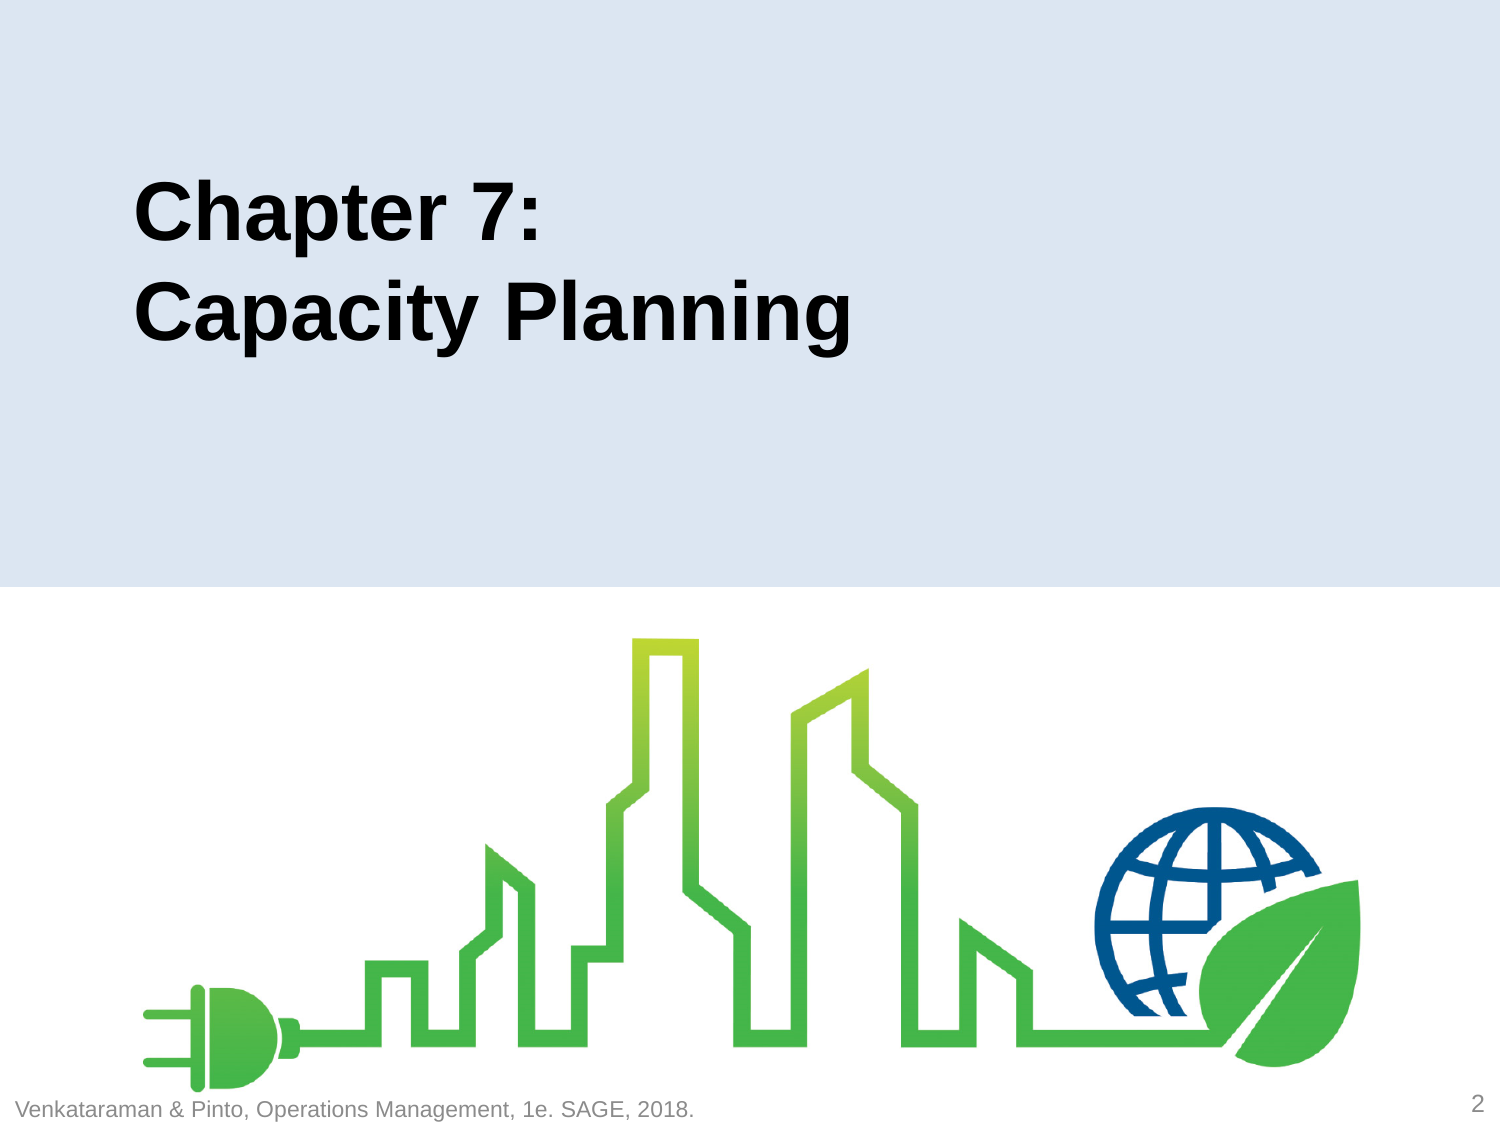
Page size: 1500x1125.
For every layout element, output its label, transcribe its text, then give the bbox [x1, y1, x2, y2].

footer Venkataraman & Pinto, Operations Management, 1e. SAGE, 2018. [0, 1087, 1194, 1125]
slide_number 2 [1425, 1074, 1500, 1125]
title Chapter 7: Capacity Planning [118, 149, 1394, 374]
picture [0, 587, 1500, 1125]
